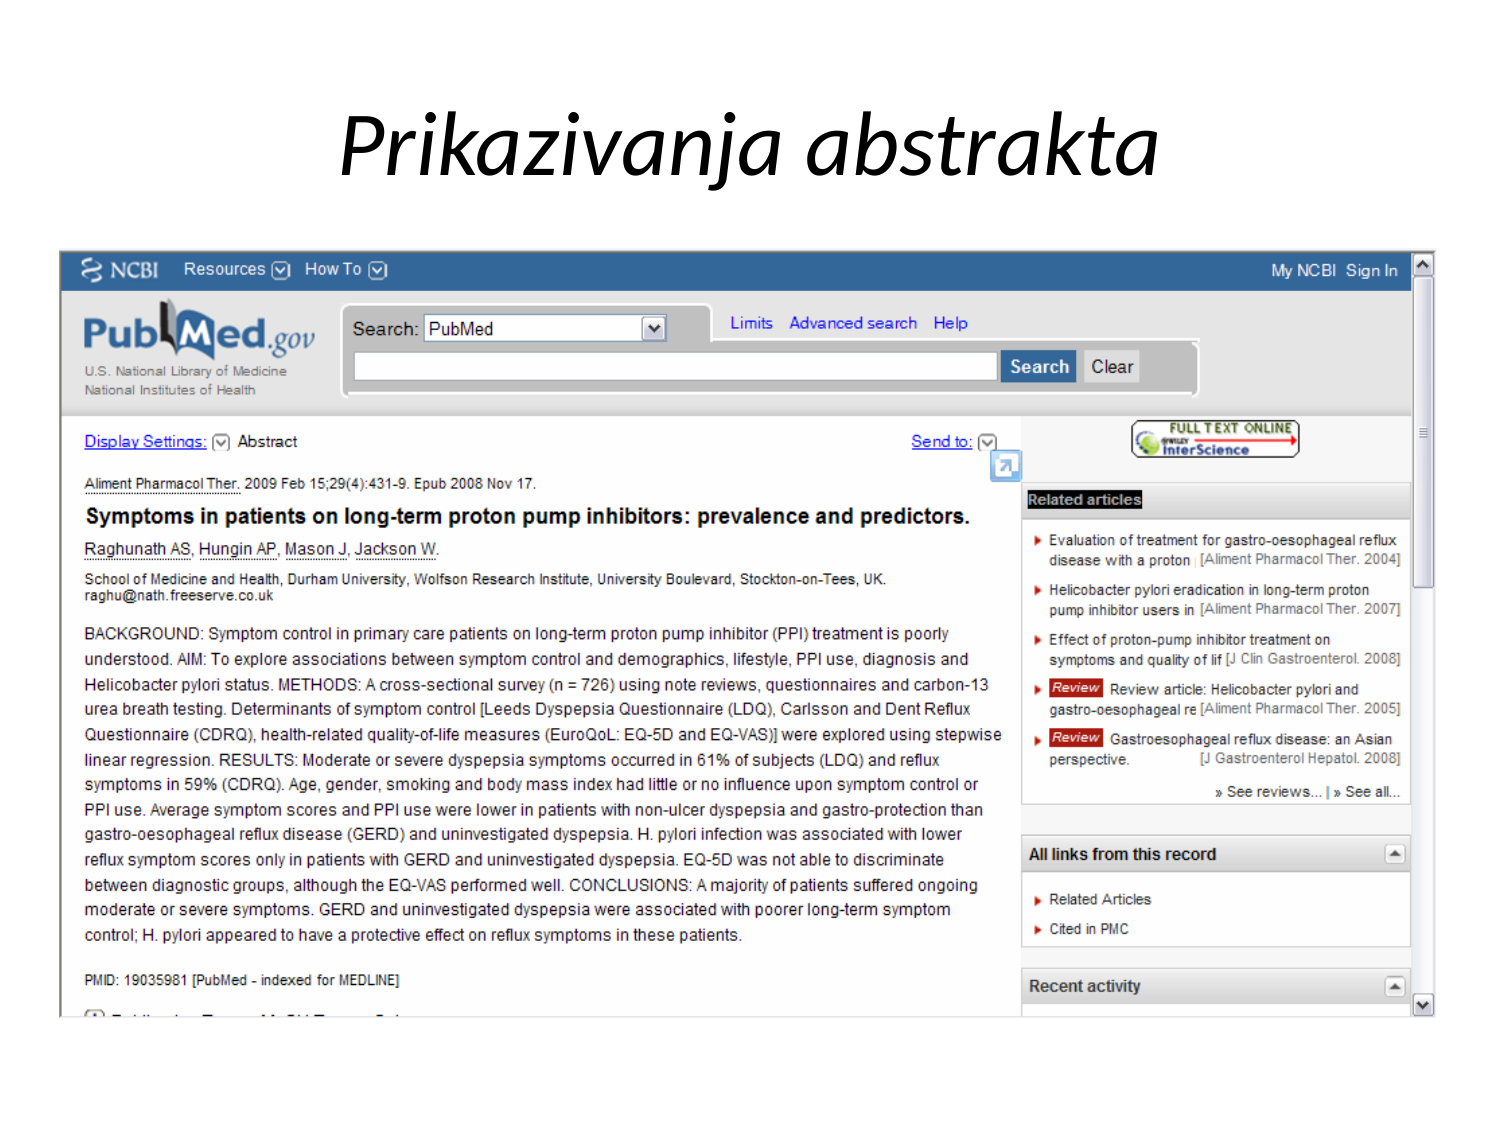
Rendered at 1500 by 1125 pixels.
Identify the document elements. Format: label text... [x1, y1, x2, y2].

title Prikazivanja abstrakta [75, 45, 1425, 233]
picture [59, 248, 1437, 1019]
